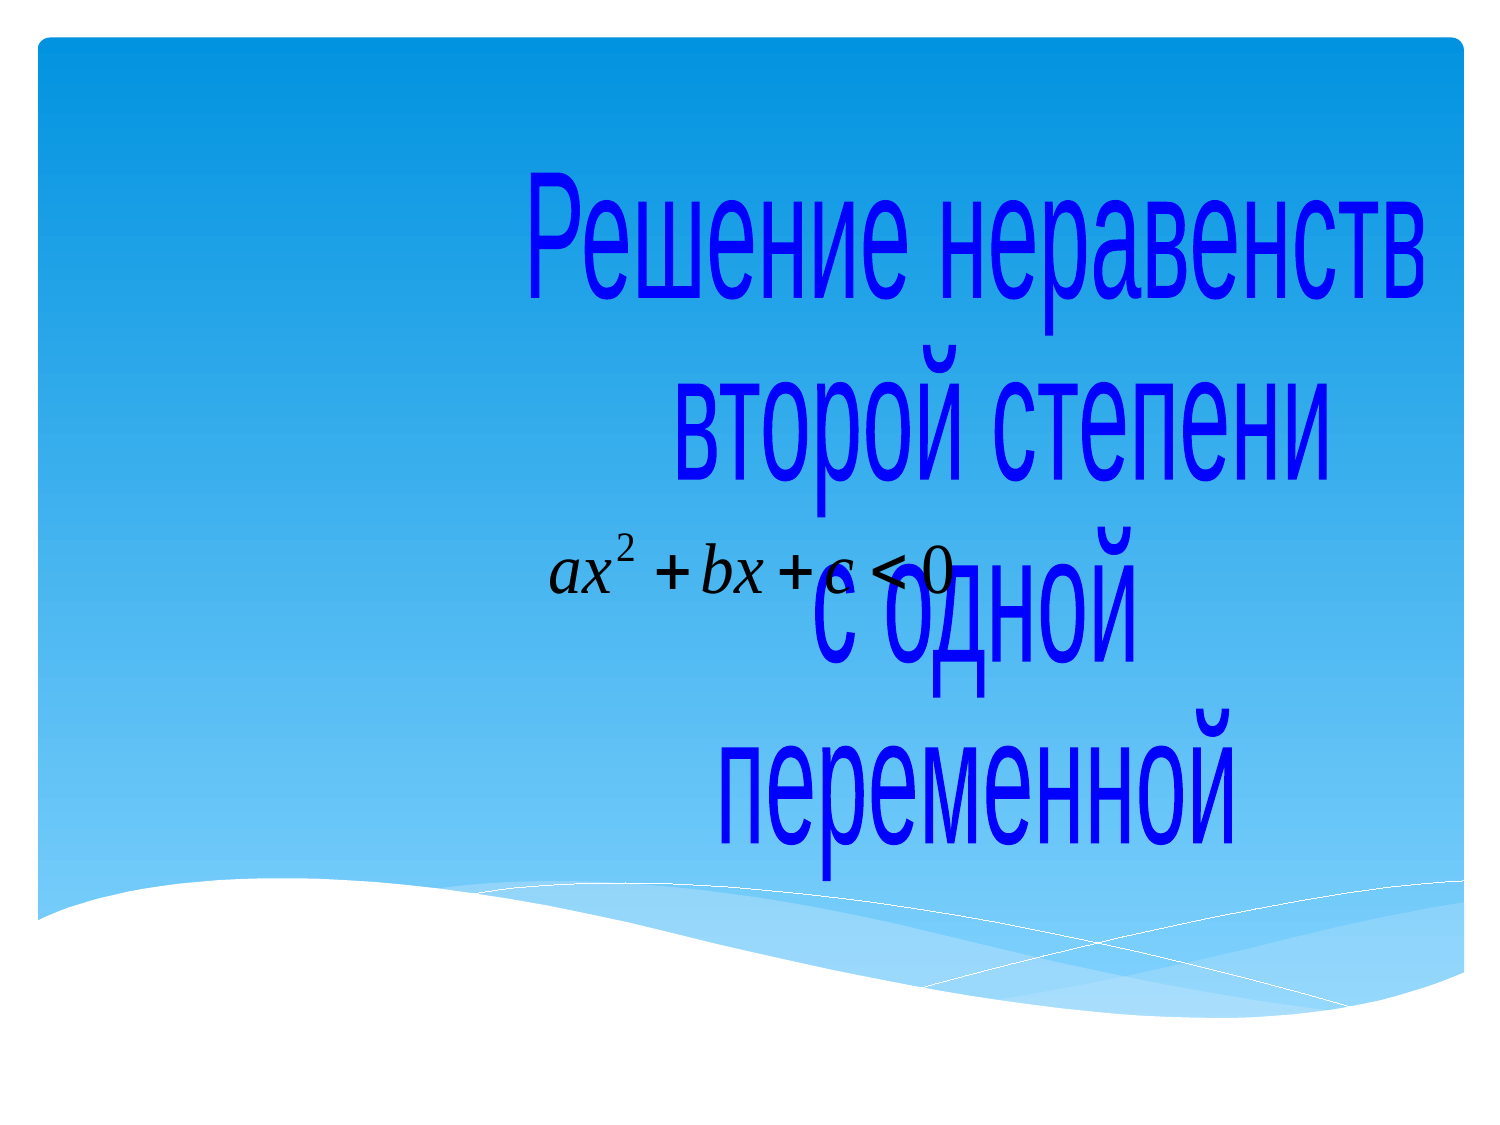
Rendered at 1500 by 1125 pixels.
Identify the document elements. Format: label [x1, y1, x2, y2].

text_box [537, 515, 962, 610]
